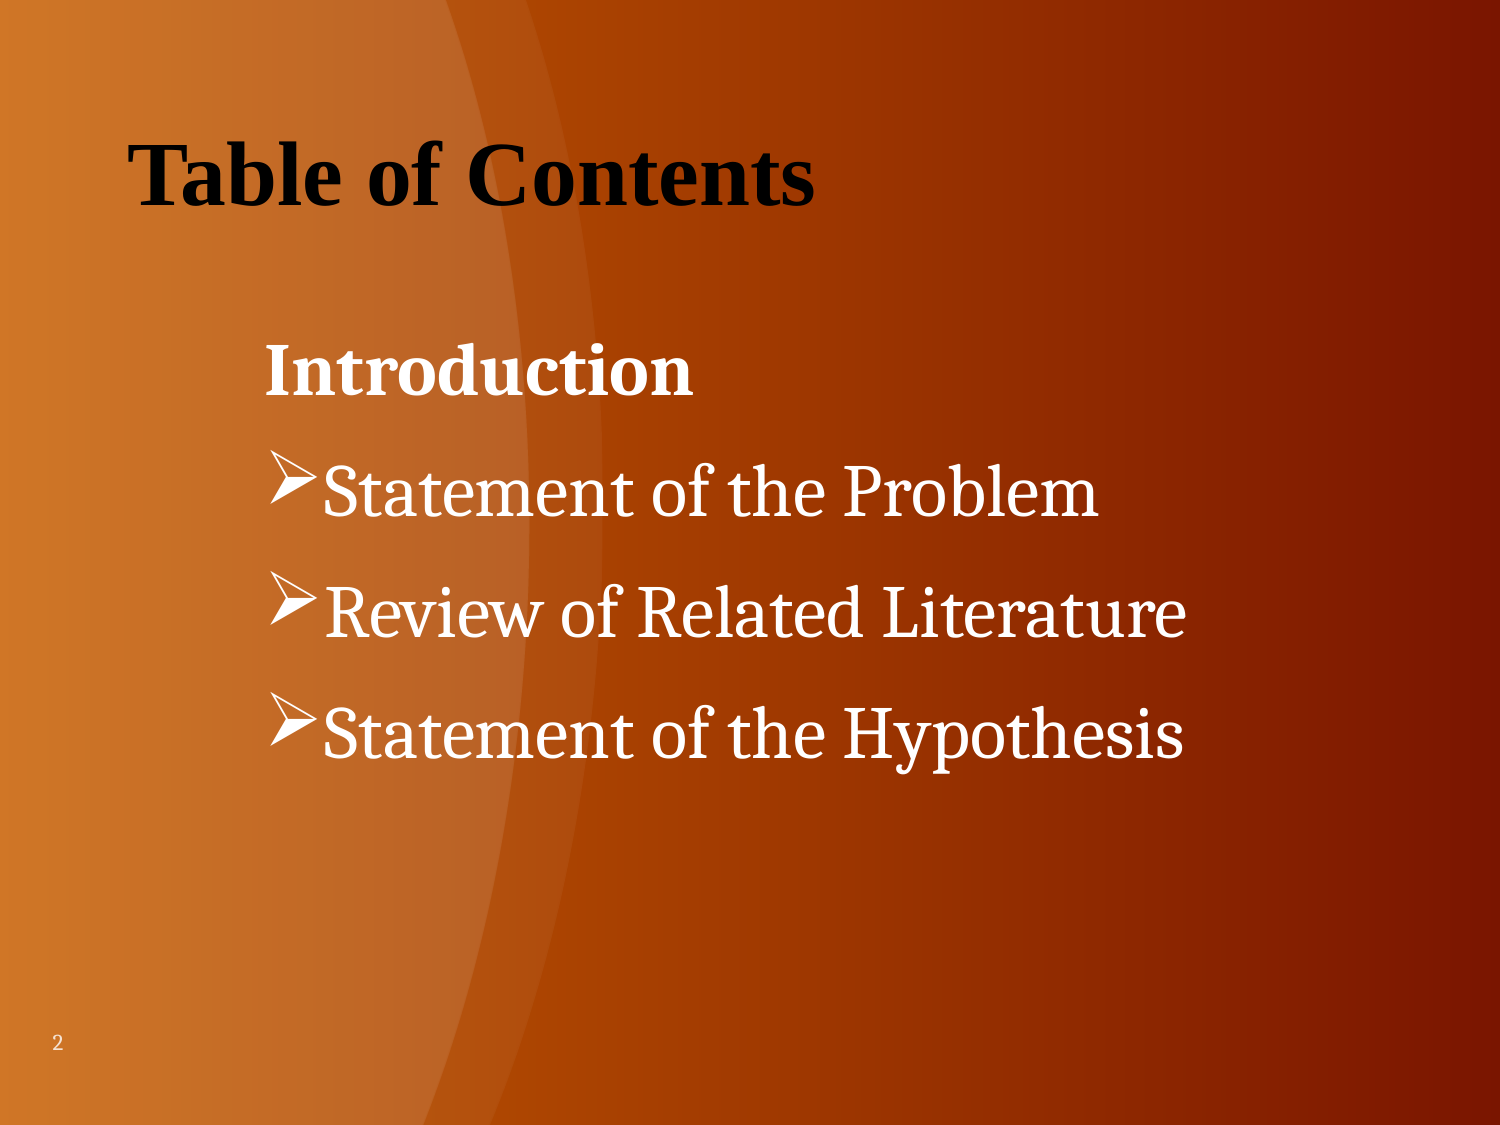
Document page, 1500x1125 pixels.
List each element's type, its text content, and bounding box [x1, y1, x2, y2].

title Table of Contents [112, 99, 1388, 342]
picture [0, 0, 603, 1125]
slide_number 2 [37, 1025, 125, 1063]
subtitle Introduction Statement of the Problem Review of Related Literature Statement of the Hypothesis [249, 312, 1300, 925]
